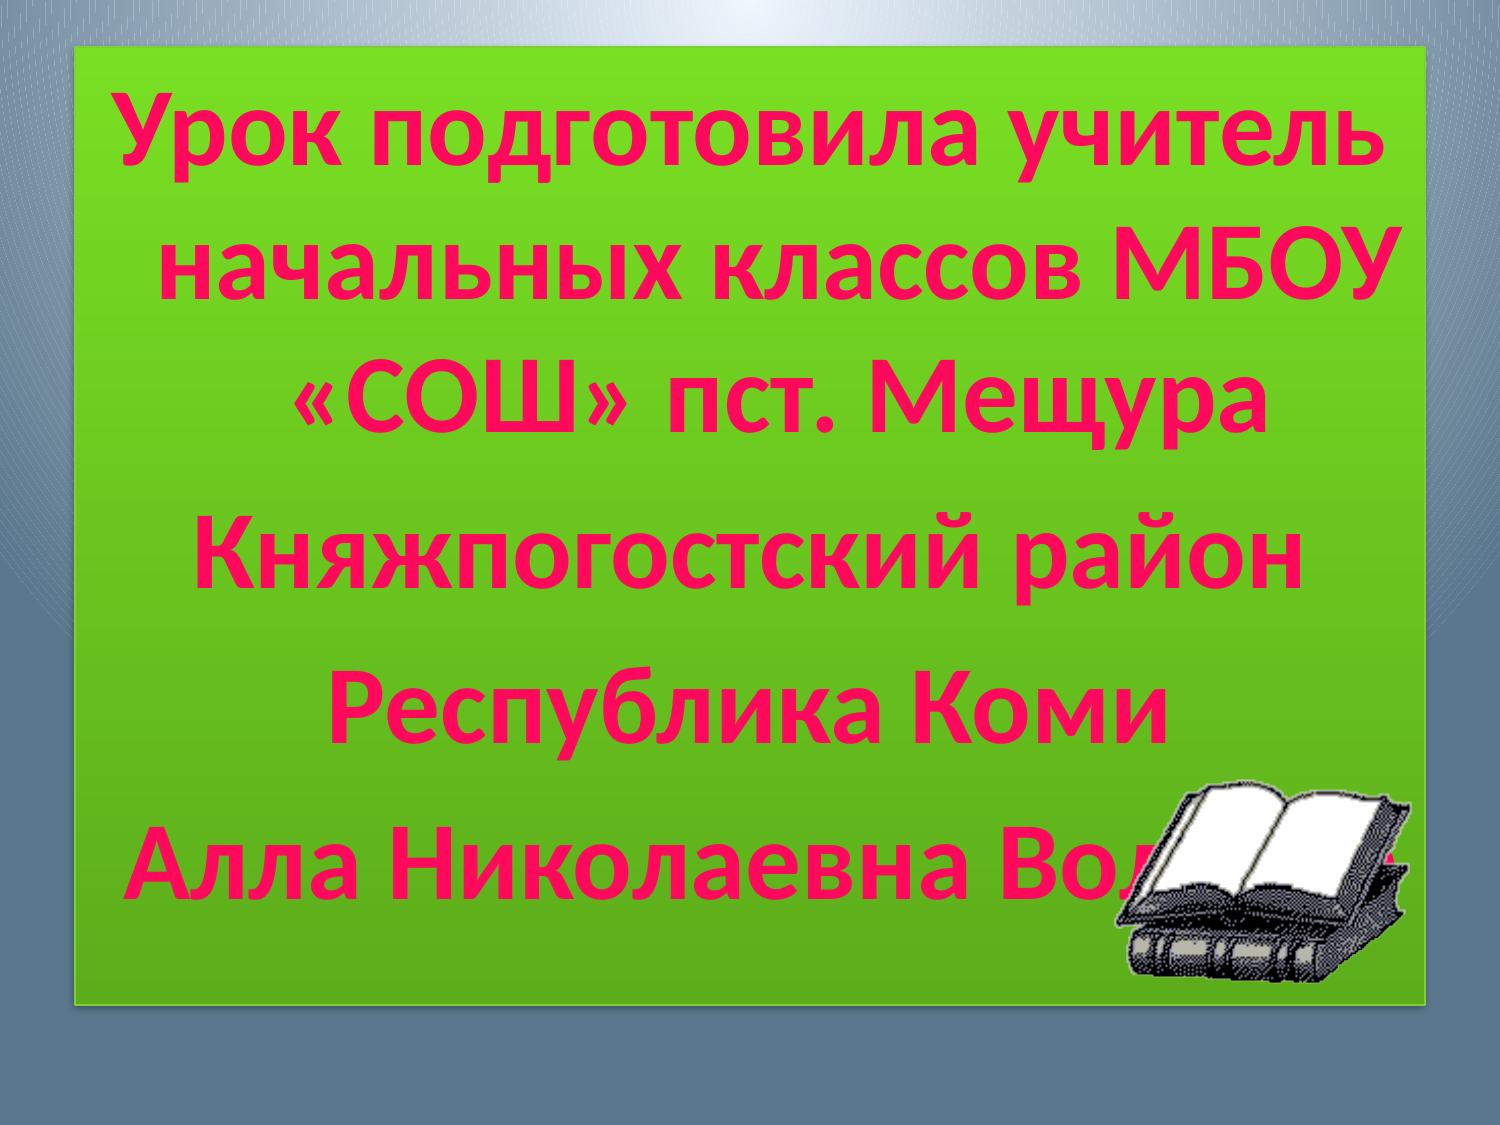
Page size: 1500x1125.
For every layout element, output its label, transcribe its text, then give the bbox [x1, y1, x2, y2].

list Урок подготовила учитель начальных классов МБОУ «СОШ» пст. Мещура Княжпогостский район Республика Коми Алла Николаевна Волкова [74, 46, 1426, 1006]
picture [1113, 702, 1419, 1008]
